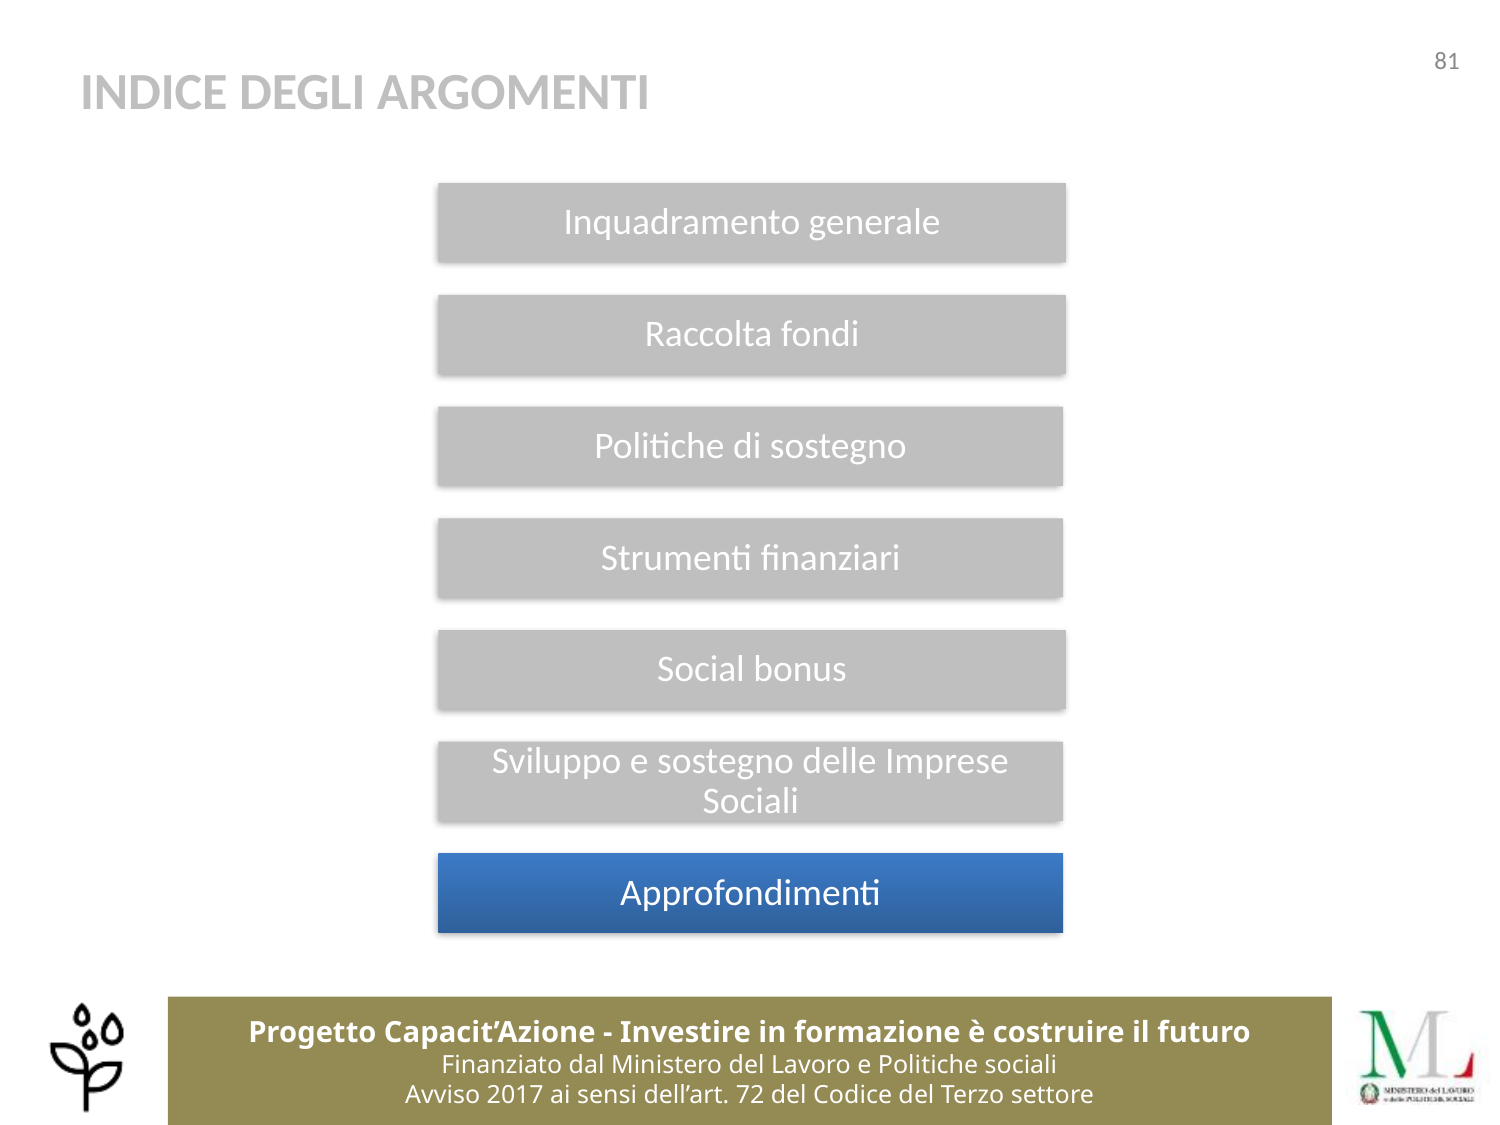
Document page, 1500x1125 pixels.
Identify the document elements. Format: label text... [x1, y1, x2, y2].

text_box Progetto Capacit’Azione - Investire in formazione è costruire il futuro Finanziato dal Ministero del Lavoro e Politiche sociali Avviso 2017 ai sensi dell’art. 72 del Codice del Terzo settore [166, 994, 1334, 1125]
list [115, 182, 1389, 933]
text_box INDICE DEGLI ARGOMENTI [39, 49, 691, 139]
picture [47, 1002, 129, 1113]
slide_number 81 [1124, 29, 1475, 90]
picture [1345, 1009, 1491, 1106]
